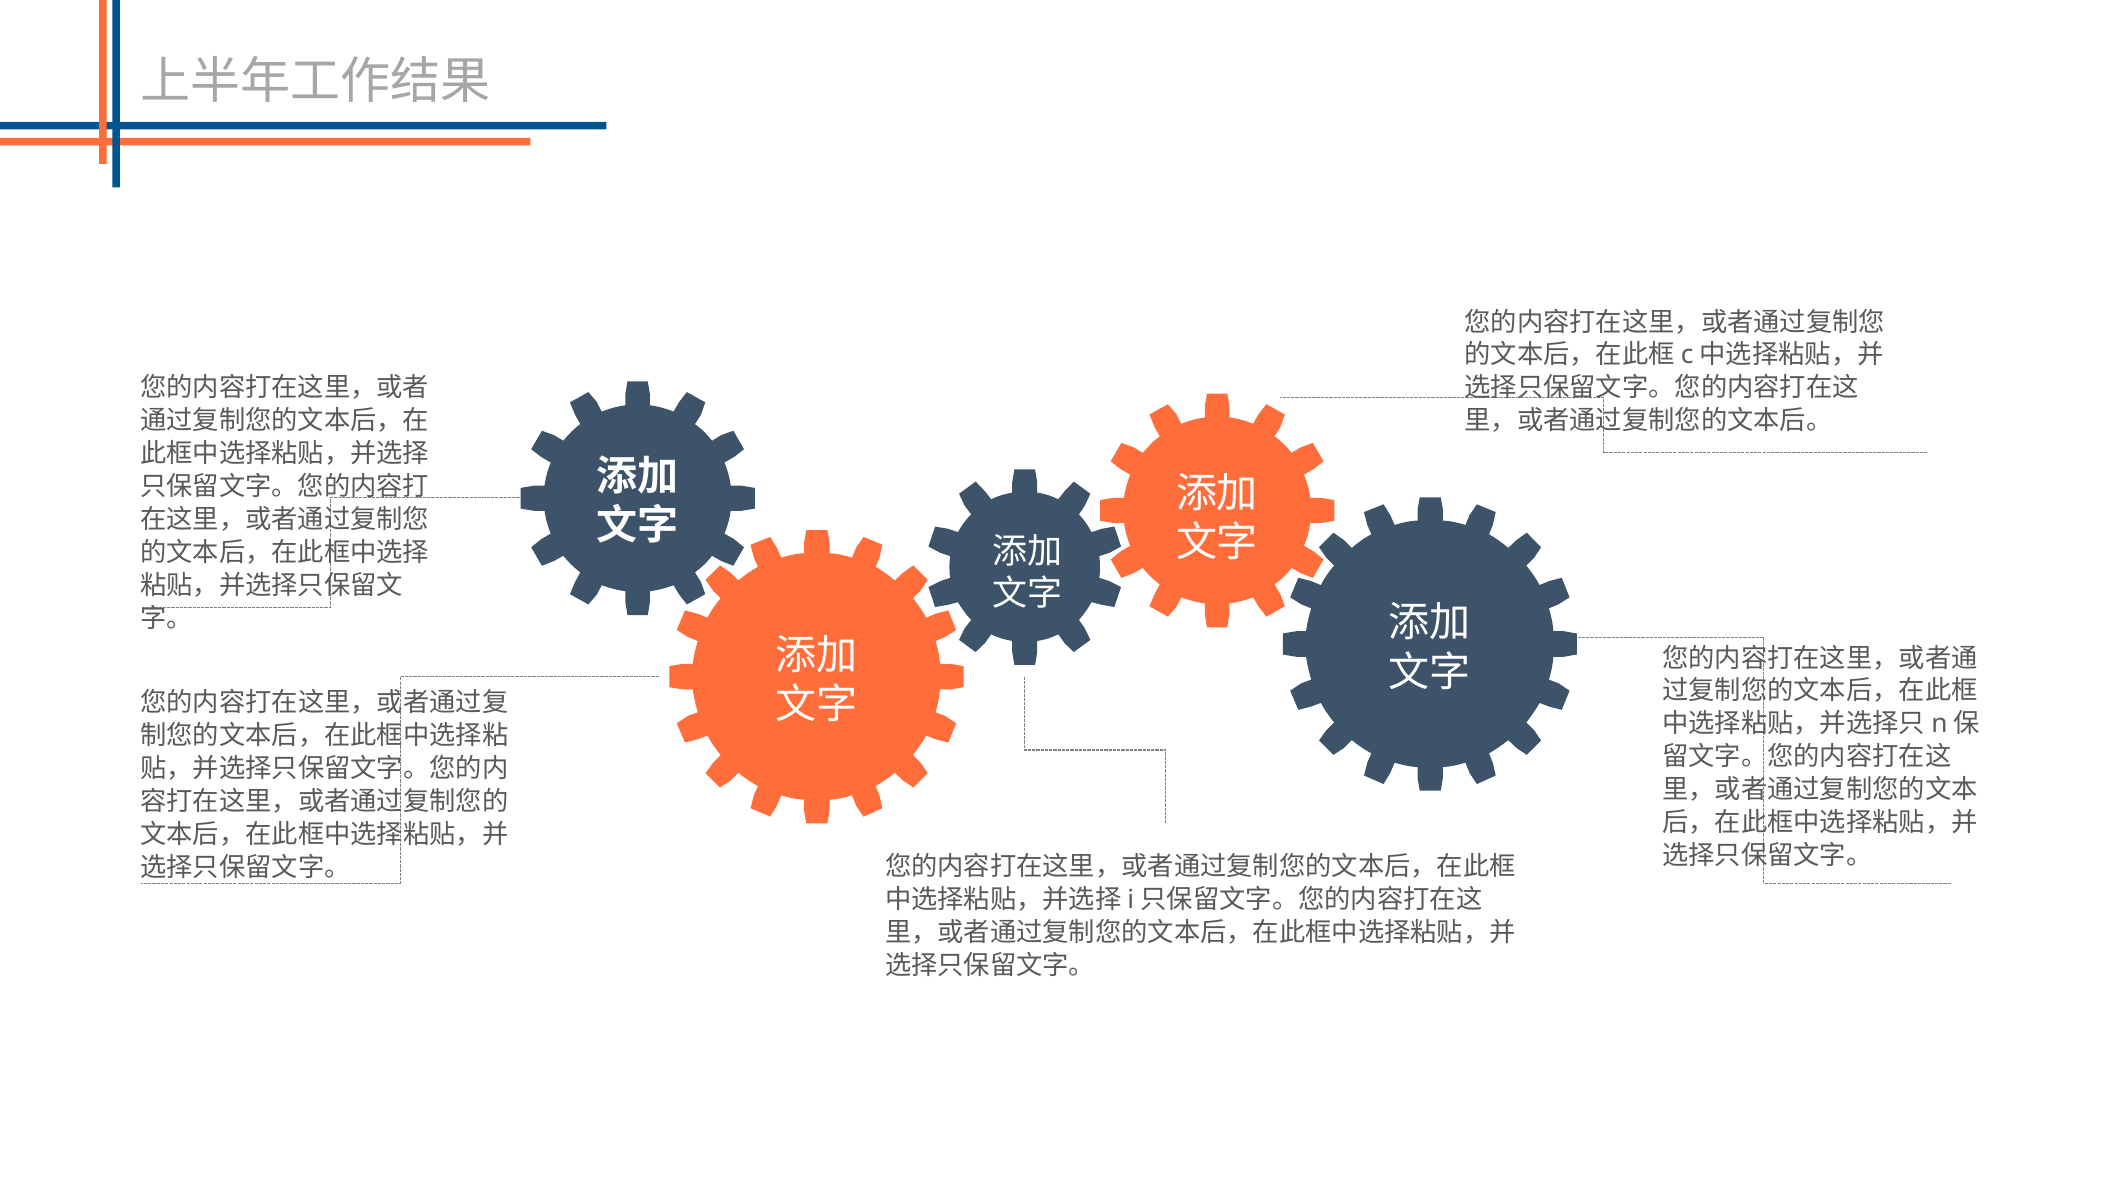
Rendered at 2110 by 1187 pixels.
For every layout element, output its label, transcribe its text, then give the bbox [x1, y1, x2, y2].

text_box [519, 380, 756, 617]
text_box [1576, 637, 1951, 884]
text_box 您的内容打在这里，或者通过复制您的文本后，在此框中选择粘贴，并选择i只保留文字。您的内容打在这里，或者通过复制您的文本后，在此框中选择粘贴，并选择只保留文字。 [869, 840, 1532, 988]
text_box 您的内容打在这里，或者通过复制您的文本后，在此框c中选择粘贴，并选择只保留文字。您的内容打在这里，或者通过复制您的文本后。 [1448, 295, 1902, 397]
text_box 您的内容打在这里，或者通过复制您的文本后，在此框中选择粘贴，并选择只保留文字。您的内容打在这里，或者通过复制您的文本后，在此框中选择粘贴，并选择只保留文字。 [124, 675, 543, 890]
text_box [141, 497, 520, 608]
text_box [0, 0, 789, 188]
text_box [1098, 392, 1336, 629]
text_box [1279, 397, 1928, 453]
text_box [927, 468, 1123, 666]
text_box 添加 文字 [1372, 588, 1487, 703]
text_box 添加 文字 [1160, 458, 1275, 573]
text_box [1021, 679, 1169, 821]
text_box [668, 528, 965, 825]
text_box 您的内容打在这里，或者通过复制您的文本后，在此框中选择粘贴，并选择只保留文字。您的内容打在这里，或者通过复制您的文本后，在此框中选择粘贴，并选择只保留文字。 [124, 361, 452, 641]
text_box 添加 文字 [759, 620, 874, 735]
text_box 添加 文字 [976, 520, 1079, 621]
text_box 您的内容打在这里，或者通过复制您的文本后，在此框中选择粘贴，并选择只n保留文字。您的内容打在这里，或者通过复制您的文本后，在此框中选择粘贴，并选择只保留文字。 [1646, 631, 2002, 878]
text_box 添加 文字 [580, 441, 695, 556]
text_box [141, 676, 659, 884]
text_box [1281, 496, 1578, 792]
